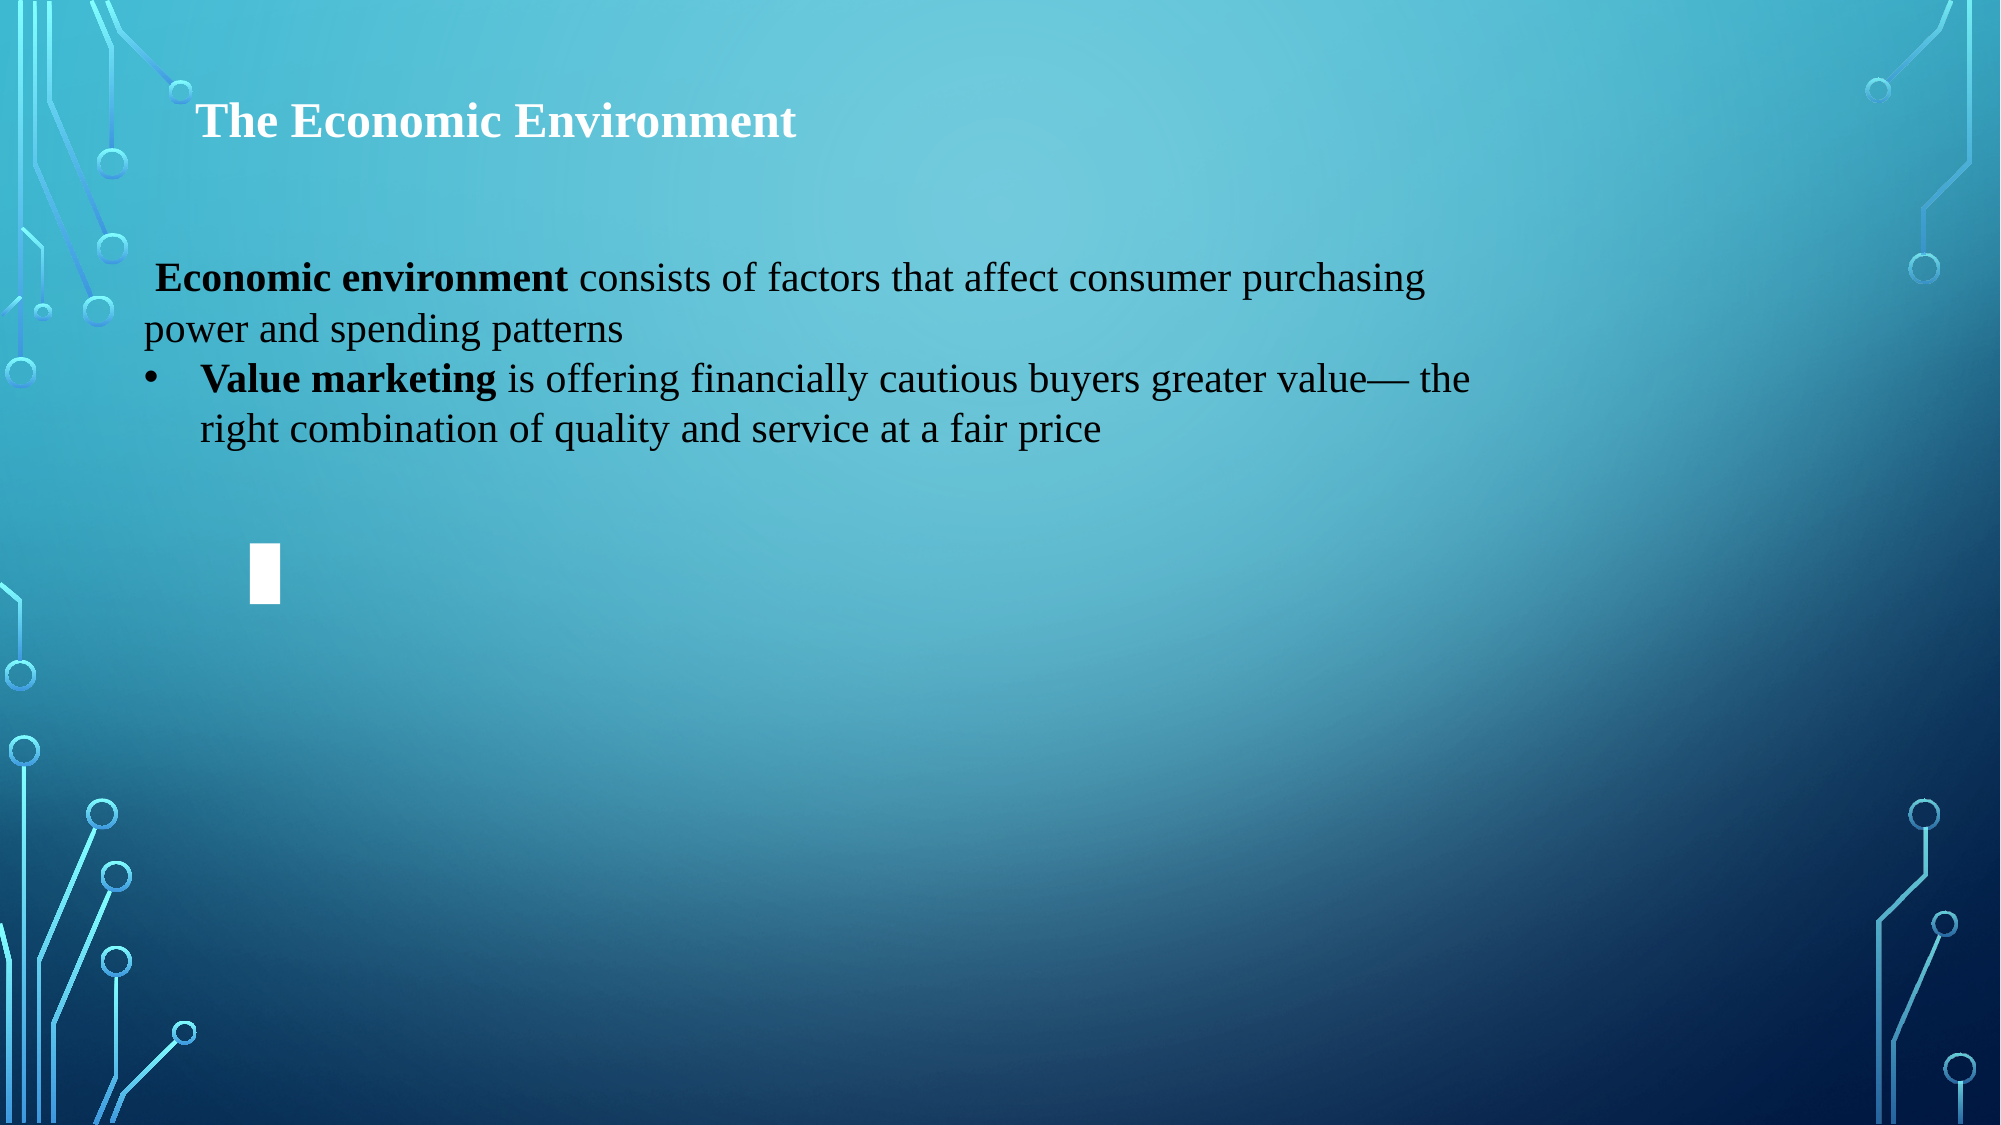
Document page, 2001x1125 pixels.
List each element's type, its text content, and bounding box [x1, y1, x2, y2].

text_box Economic environment consists of factors that affect consumer purchasing power and spending patterns Value marketing is offering financially cautious buyers greater value— the right combination of quality and service at a fair price [129, 233, 1494, 619]
text_box The Economic Environment [0, 23, 1134, 212]
